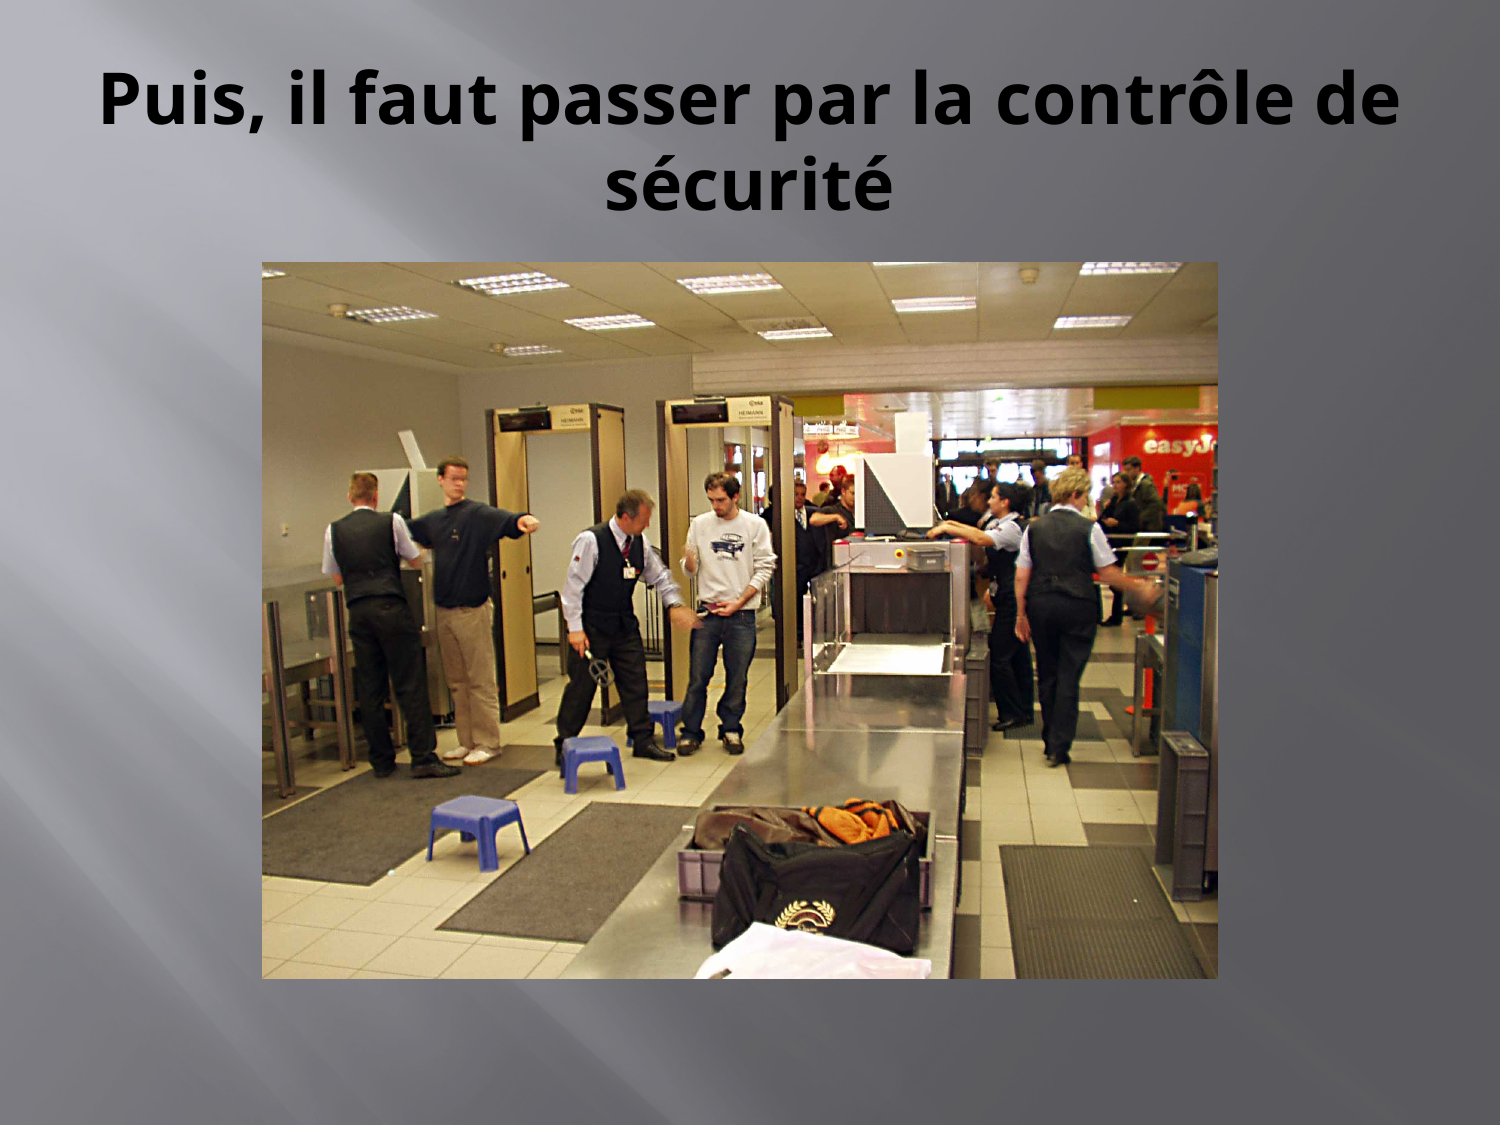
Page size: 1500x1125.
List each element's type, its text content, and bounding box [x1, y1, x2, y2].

picture [262, 262, 1218, 979]
title Puis, il faut passer par la contrôle de sécurité [75, 45, 1425, 233]
